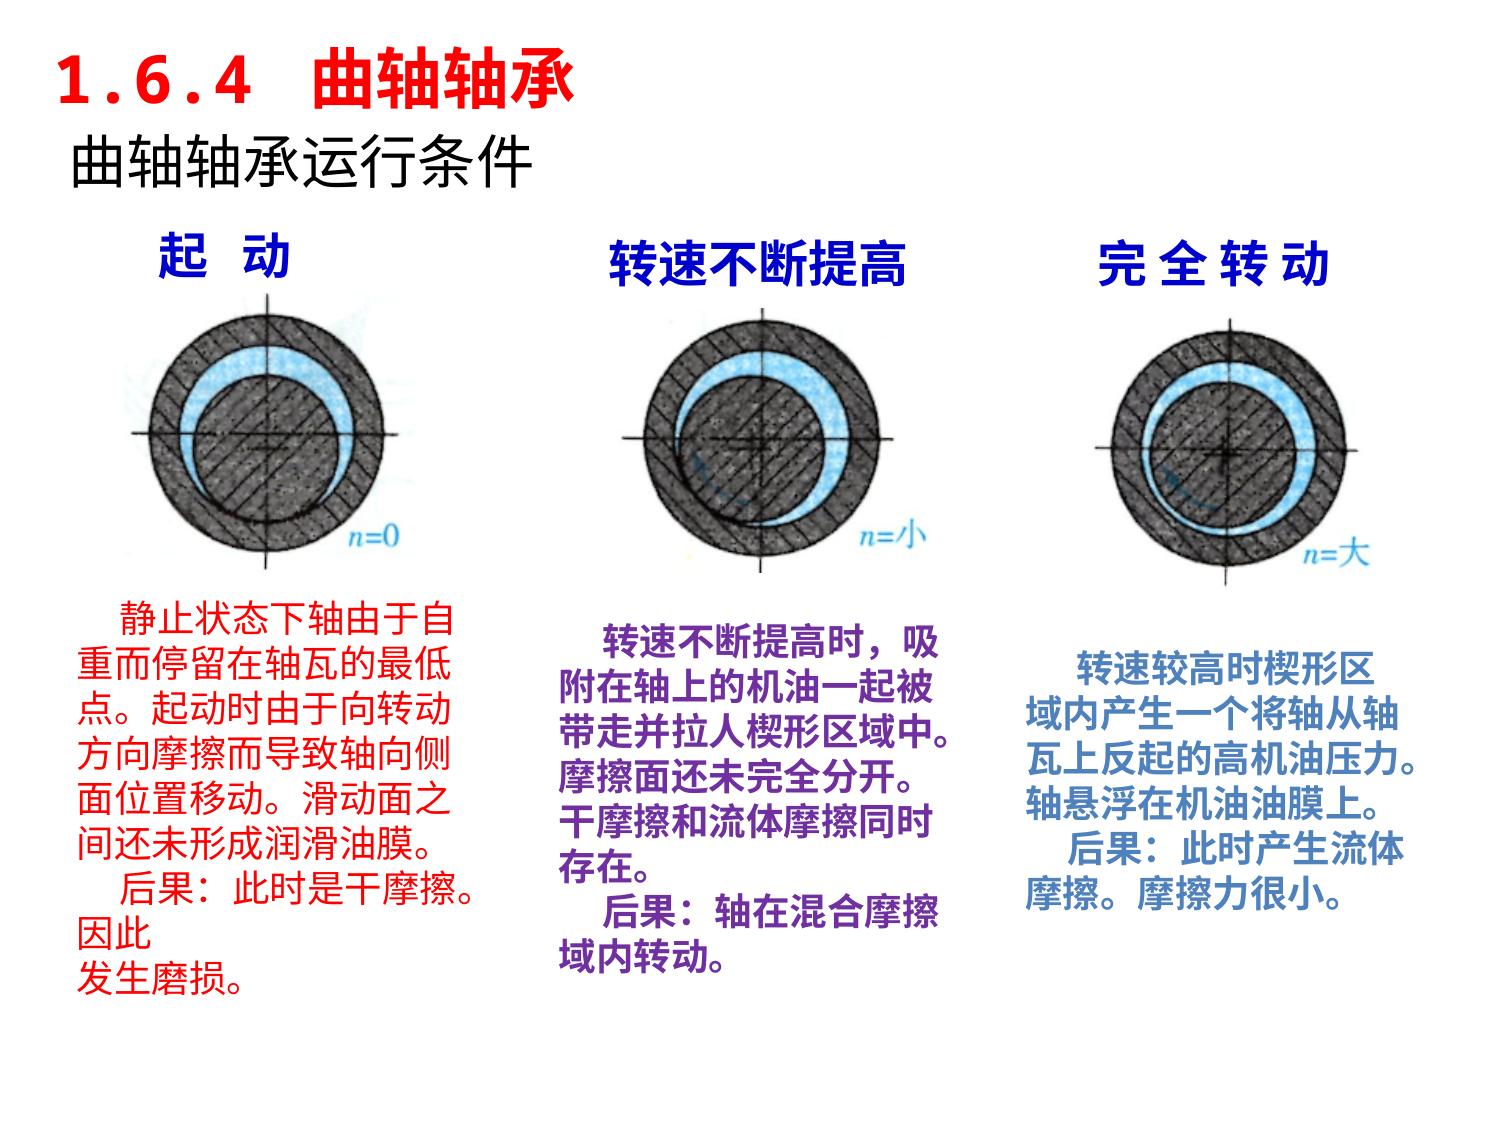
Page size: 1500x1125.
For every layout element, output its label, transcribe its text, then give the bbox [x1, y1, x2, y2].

text_box 曲轴轴承运行条件 [53, 117, 550, 203]
text_box 转速不断提高 [593, 224, 1011, 300]
text_box 1.6.4 曲轴轴承 [53, 42, 650, 147]
text_box 转速较高时楔形区域内产生一个将轴从轴瓦上反起的高机油压力。轴悬浮在机油油膜上。 后果：此时产生流体摩擦。摩擦力很小。 [1010, 637, 1427, 922]
text_box 静止状态下轴由于自重而停留在轴瓦的最低点。起动时由于向转动方向摩擦而导致轴向侧面位置移动。滑动面之间还未形成润滑油膜。 后果：此时是干摩擦。因此 发生磨损。 [62, 587, 479, 1008]
picture [124, 292, 417, 573]
text_box 完 全 转 动 [1047, 224, 1465, 300]
text_box 起 动 [143, 217, 370, 291]
text_box 转速不断提高时，吸附在轴上的机油一起被带走并拉人楔形区域中。摩擦面还未完全分开。干摩擦和流体摩擦同时存在。 后果：轴在混合摩擦域内转动。 [544, 610, 956, 986]
picture [617, 308, 931, 573]
picture [1088, 308, 1376, 591]
